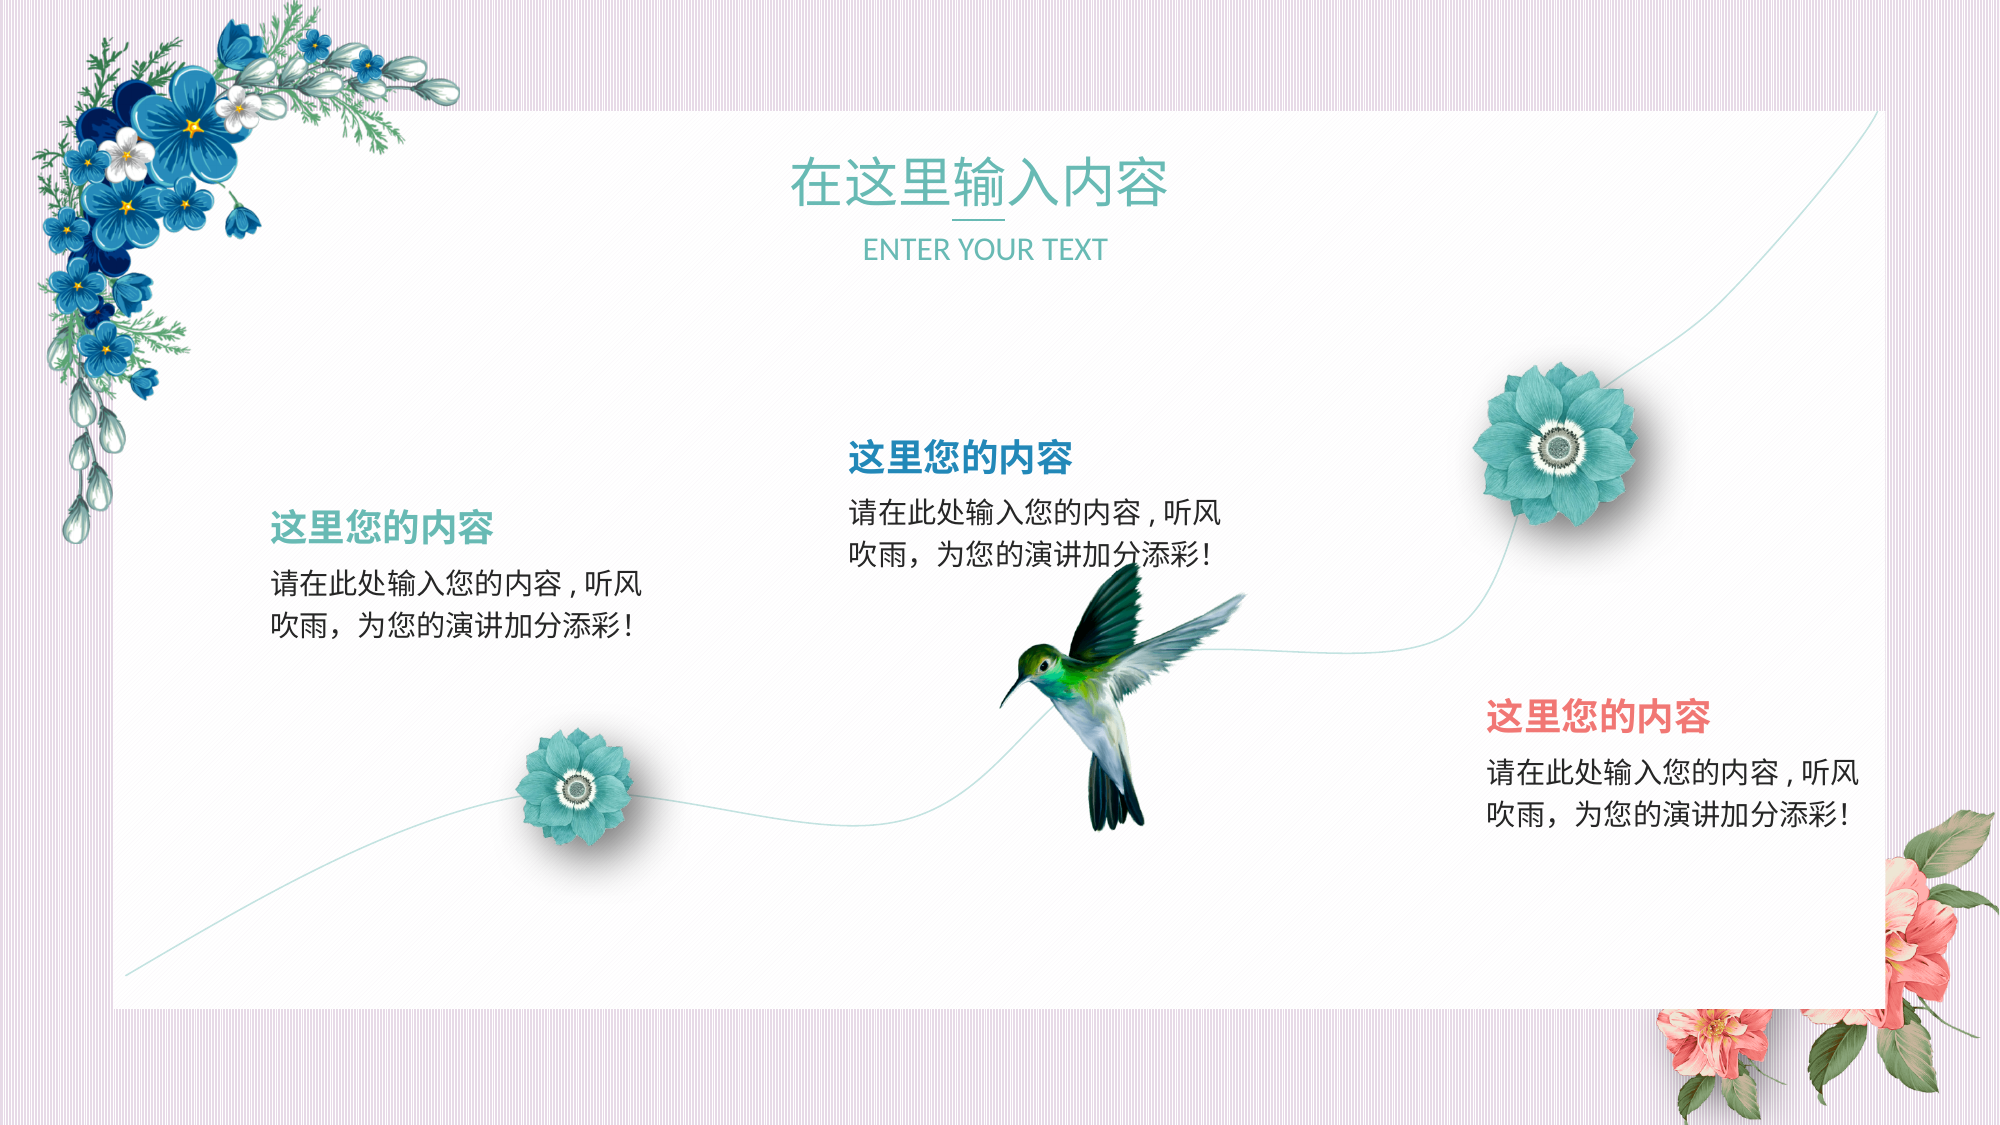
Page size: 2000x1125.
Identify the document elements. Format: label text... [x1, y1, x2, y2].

picture [1656, 809, 2000, 1125]
text_box [125, 792, 497, 977]
text_box 这里您的内容 [834, 403, 1145, 479]
text_box 请在此处输入您的内容,听风吹雨，为您的演讲加分添彩！ [255, 550, 681, 650]
text_box 请在此处输入您的内容,听风吹雨，为您的演讲加分添彩！ [834, 479, 1260, 579]
picture [1471, 361, 1639, 528]
text_box ENTER YOUR TEXT [847, 219, 1124, 275]
text_box 这里您的内容 [255, 474, 567, 550]
picture [32, 0, 460, 544]
text_box [1145, 110, 1879, 655]
picture [999, 562, 1248, 834]
text_box 在这里输入内容 [775, 140, 1201, 221]
picture [514, 727, 634, 846]
text_box [650, 579, 994, 827]
text_box 请在此处输入您的内容,听风吹雨，为您的演讲加分添彩！ [1472, 739, 1886, 839]
text_box 这里您的内容 [1472, 663, 1783, 739]
